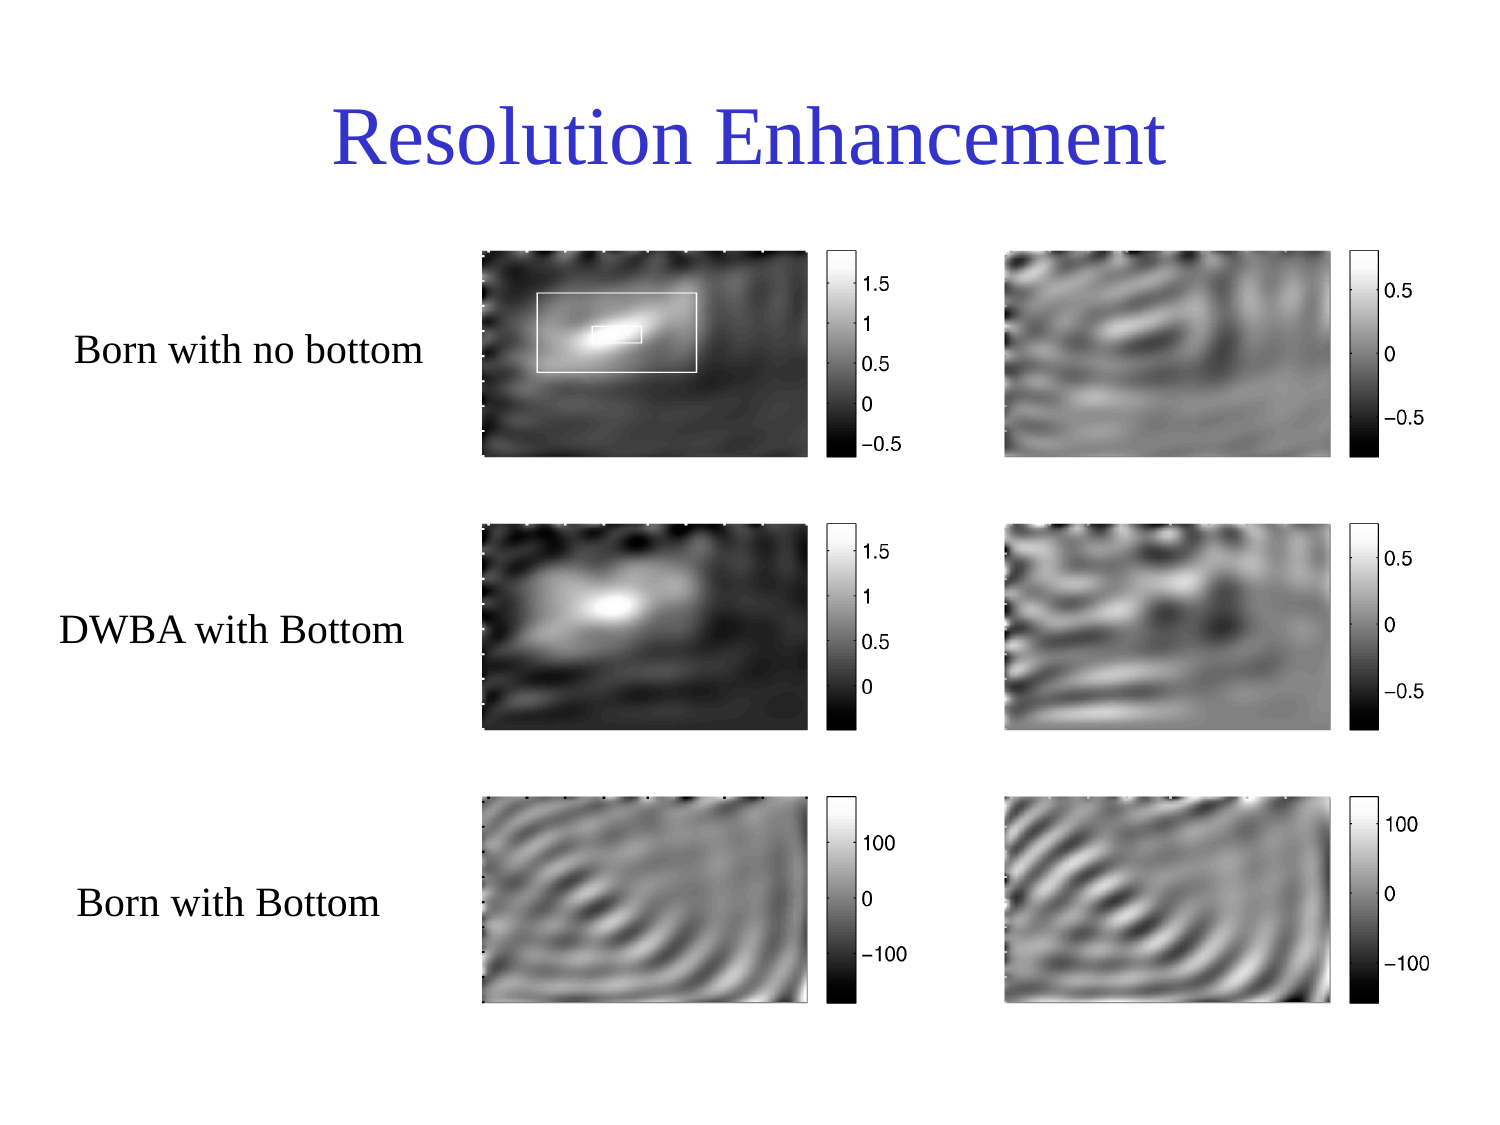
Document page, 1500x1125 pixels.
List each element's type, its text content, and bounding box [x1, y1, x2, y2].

text_box Born with no bottom [59, 314, 436, 380]
text_box DWBA with Bottom [44, 594, 420, 659]
text_box Born with Bottom [61, 866, 396, 932]
picture [441, 222, 1457, 1030]
title Resolution Enhancement [112, 37, 1388, 226]
